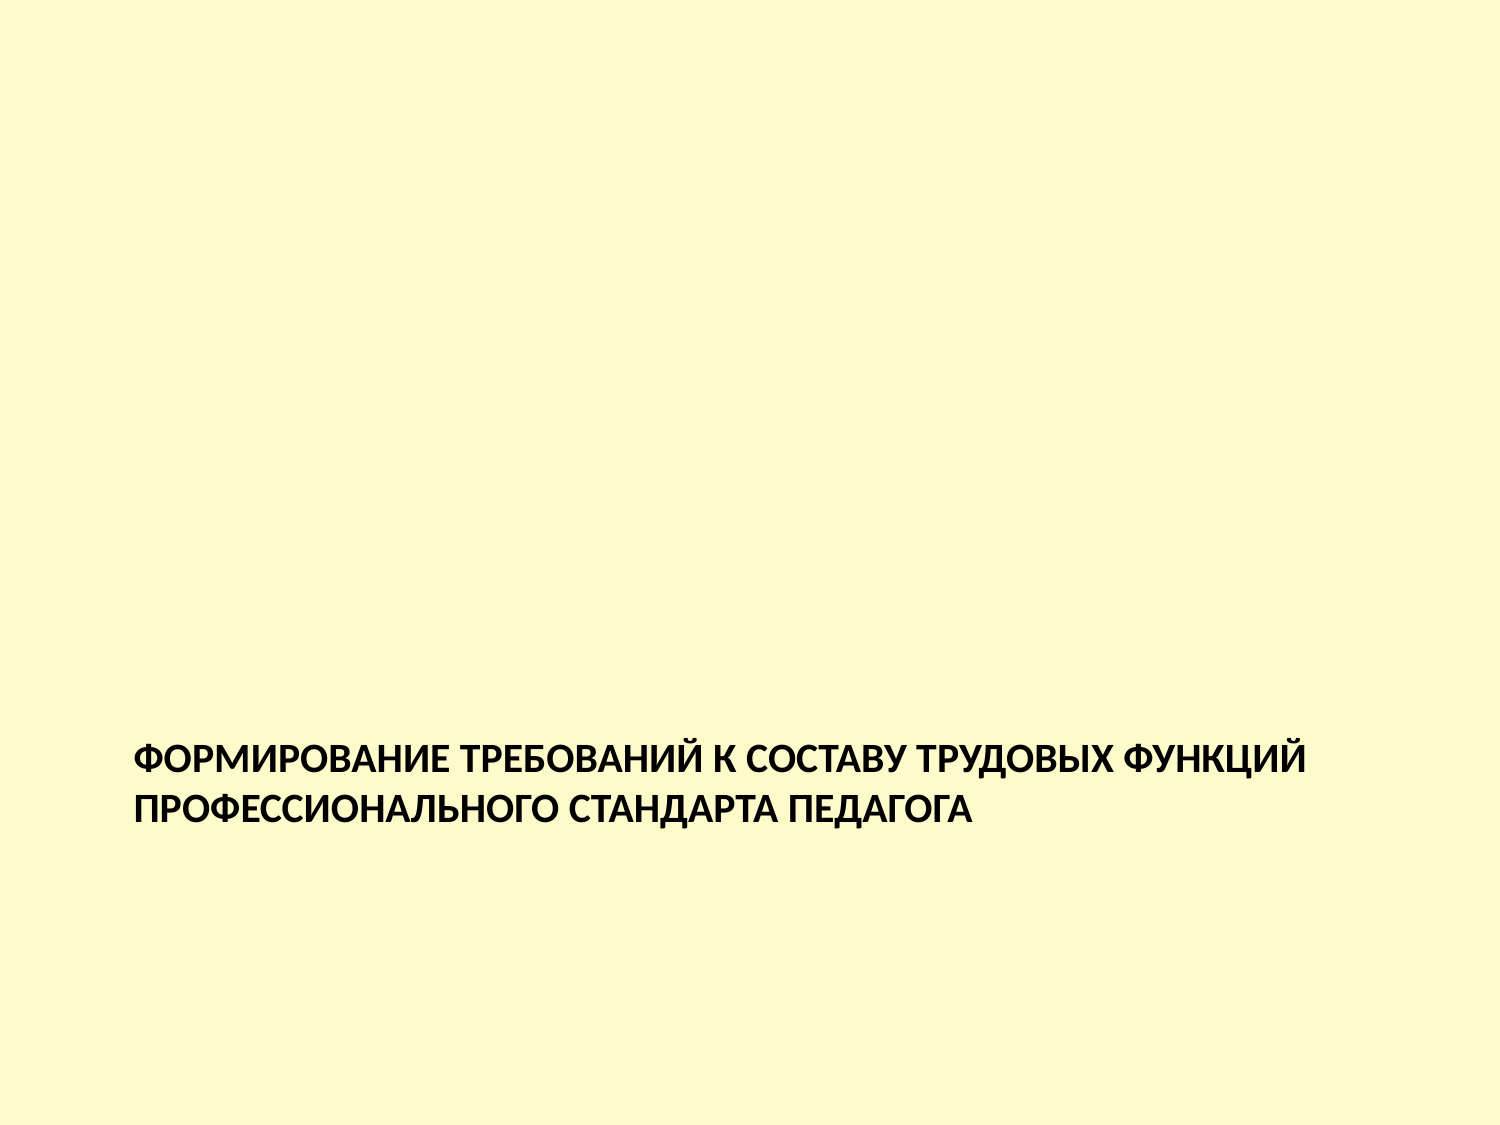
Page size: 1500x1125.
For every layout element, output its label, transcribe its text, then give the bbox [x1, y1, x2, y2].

title Формирование требований к составу трудовых функций профессионального стандарта педагога [118, 722, 1394, 947]
